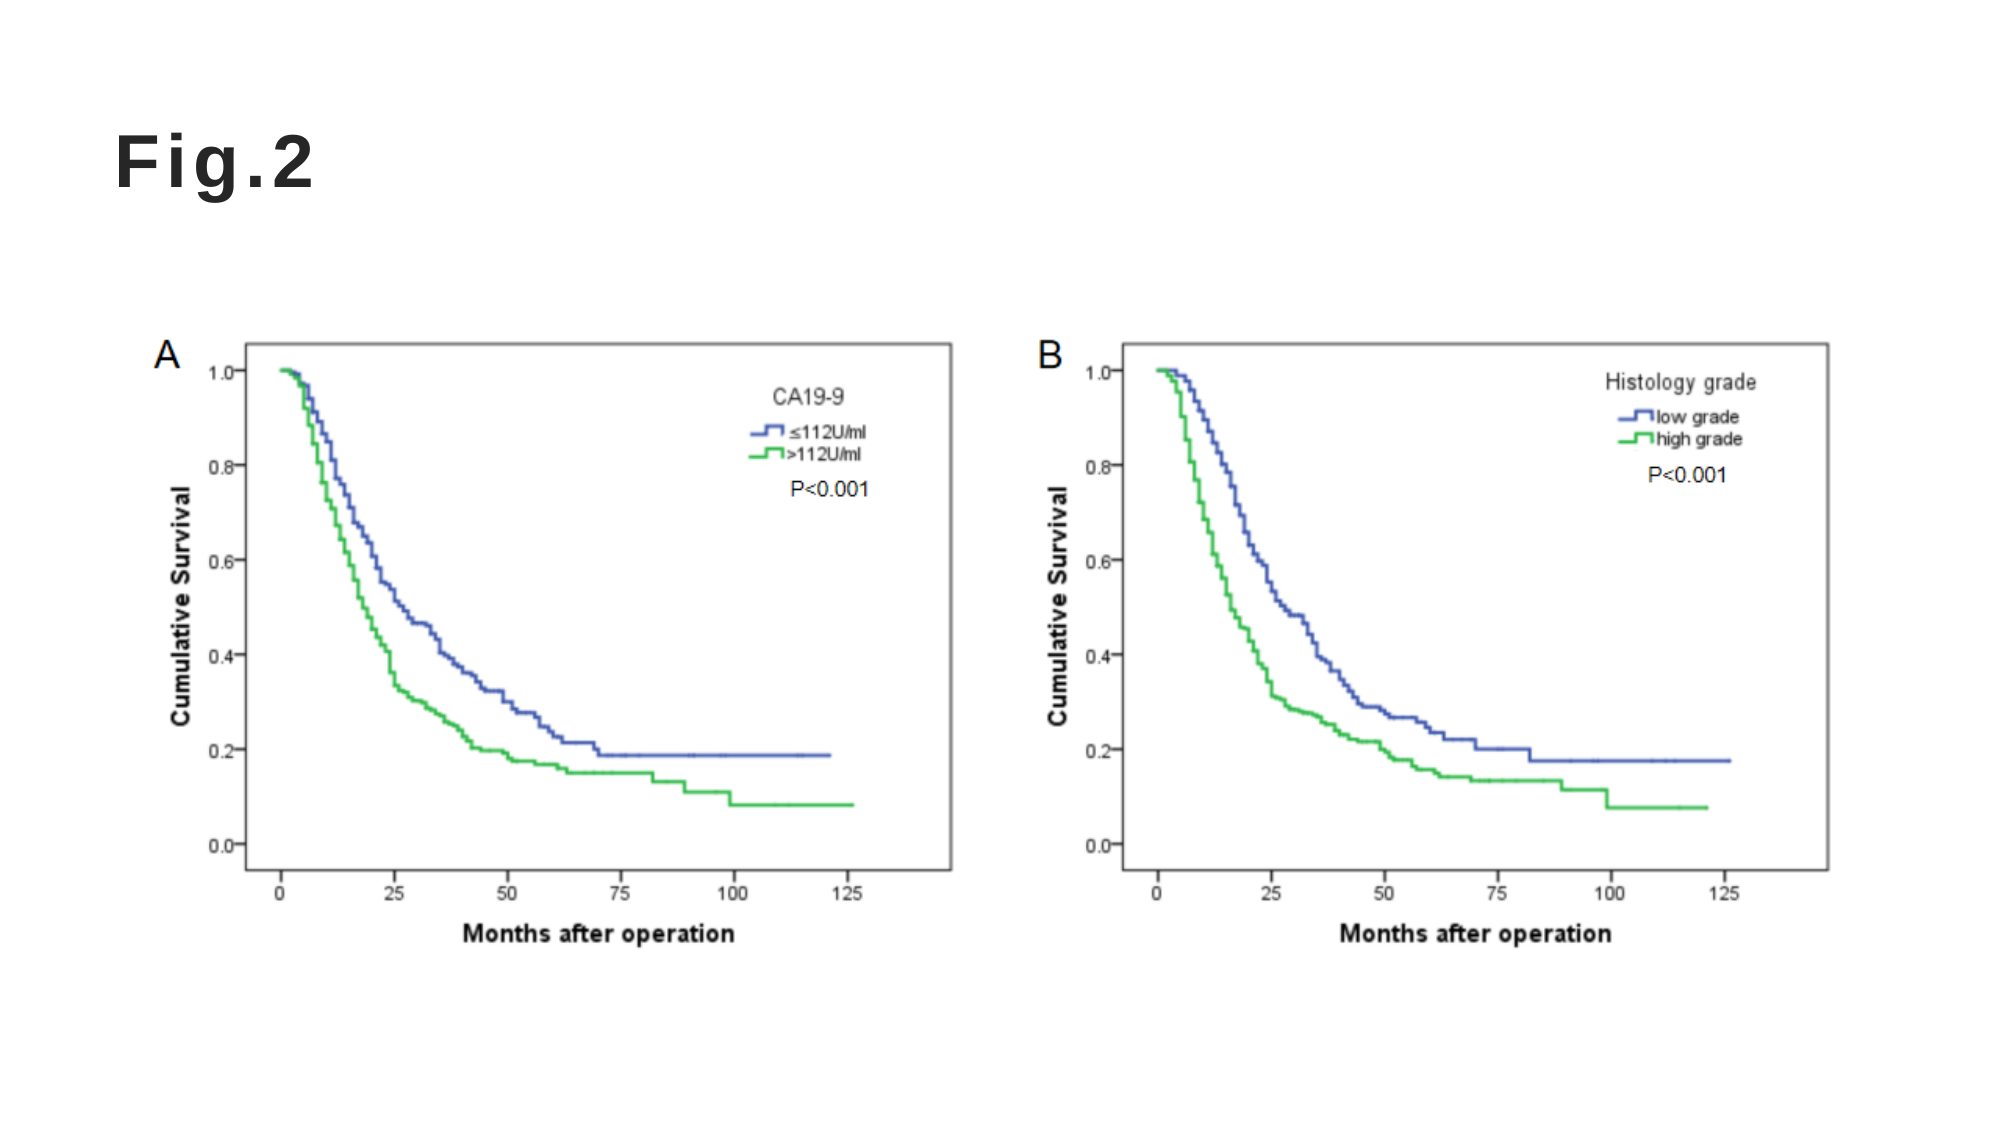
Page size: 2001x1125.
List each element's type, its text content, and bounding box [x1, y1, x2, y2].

title Fig.2 [99, 99, 1900, 216]
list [147, 312, 1851, 957]
